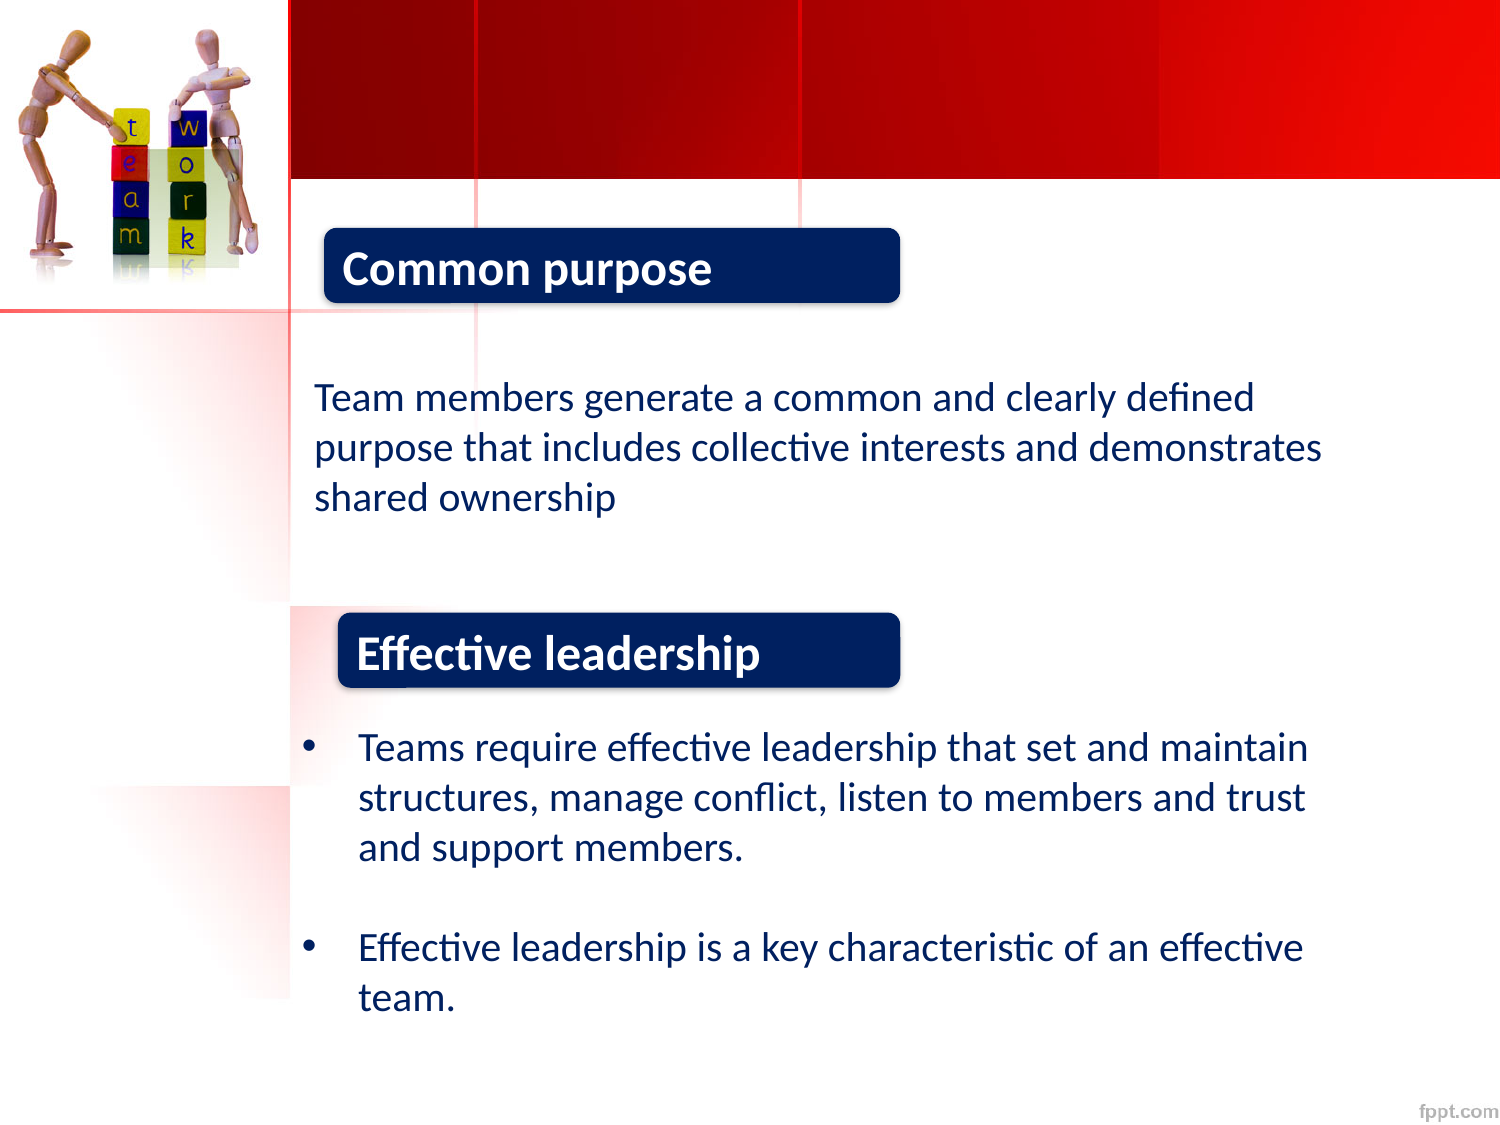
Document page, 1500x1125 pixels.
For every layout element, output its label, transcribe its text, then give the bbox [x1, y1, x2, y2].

text_box Teams require effective leadership that set and maintain structures, manage conflict, listen to members and trust and support members. Effective leadership is a key characteristic of an effective team. [287, 712, 1327, 1028]
list Team members generate a common and clearly defined purpose that includes collective interests and demonstrates shared ownership [299, 362, 1357, 928]
text_box Effective leadership [337, 612, 901, 688]
picture [0, 0, 1500, 1125]
text_box Common purpose [324, 227, 901, 304]
